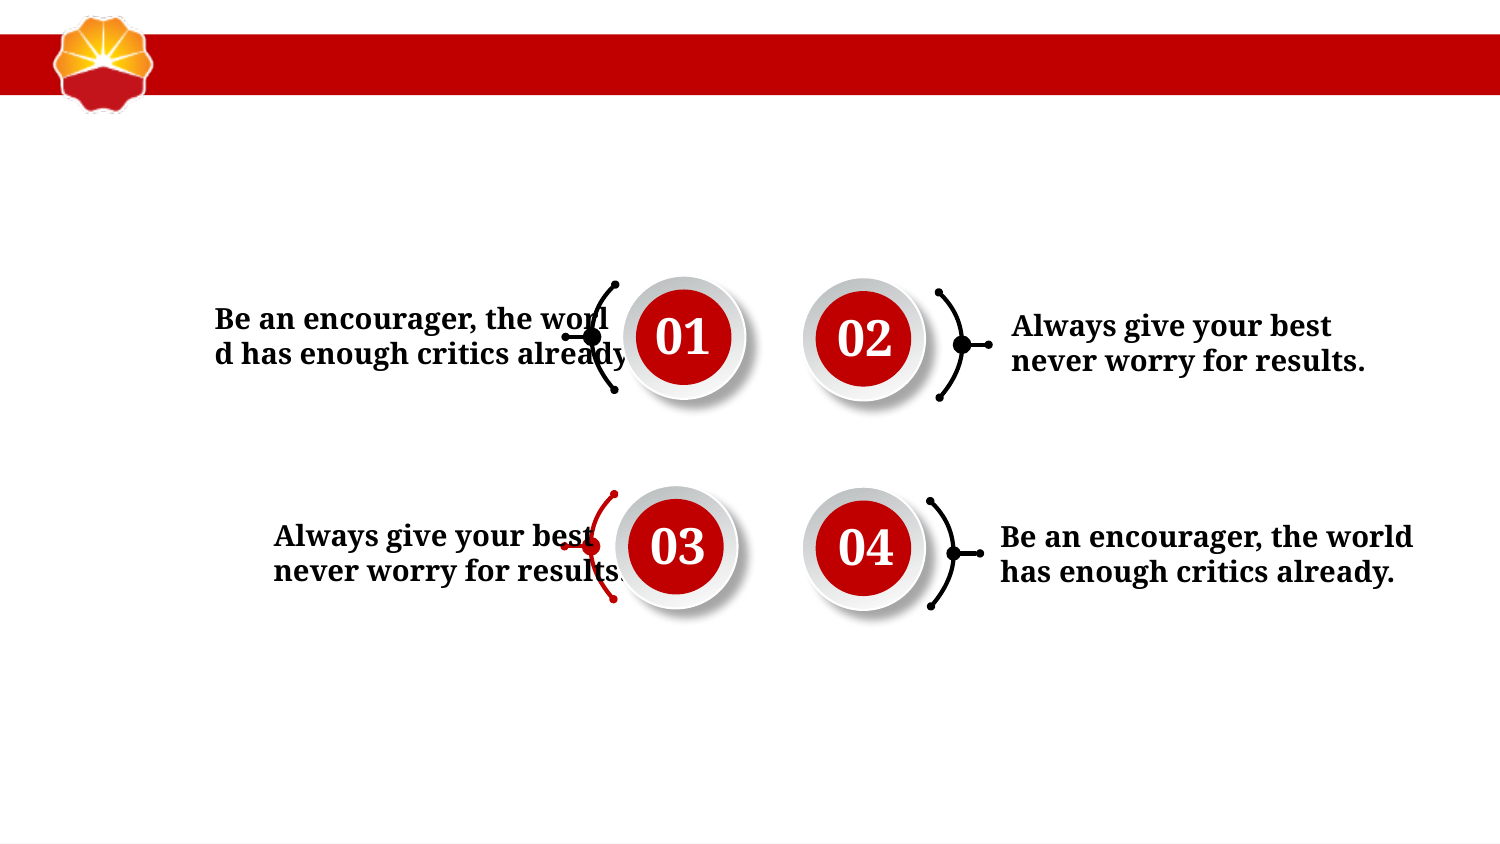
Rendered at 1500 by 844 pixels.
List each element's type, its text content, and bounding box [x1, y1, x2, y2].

text_box Be an encourager, the world has enough critics already. [985, 527, 1380, 580]
text_box Always give your best never worry for results. [258, 525, 559, 578]
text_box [801, 276, 926, 401]
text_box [929, 500, 981, 607]
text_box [621, 275, 746, 400]
text_box Always give your best never worry for results. [996, 289, 1500, 396]
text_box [565, 284, 616, 391]
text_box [564, 493, 609, 600]
text_box Be an encourager, the worl d has enough critics already. [199, 309, 560, 362]
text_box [938, 292, 989, 398]
picture [51, 15, 158, 115]
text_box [614, 484, 738, 609]
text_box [801, 486, 926, 611]
